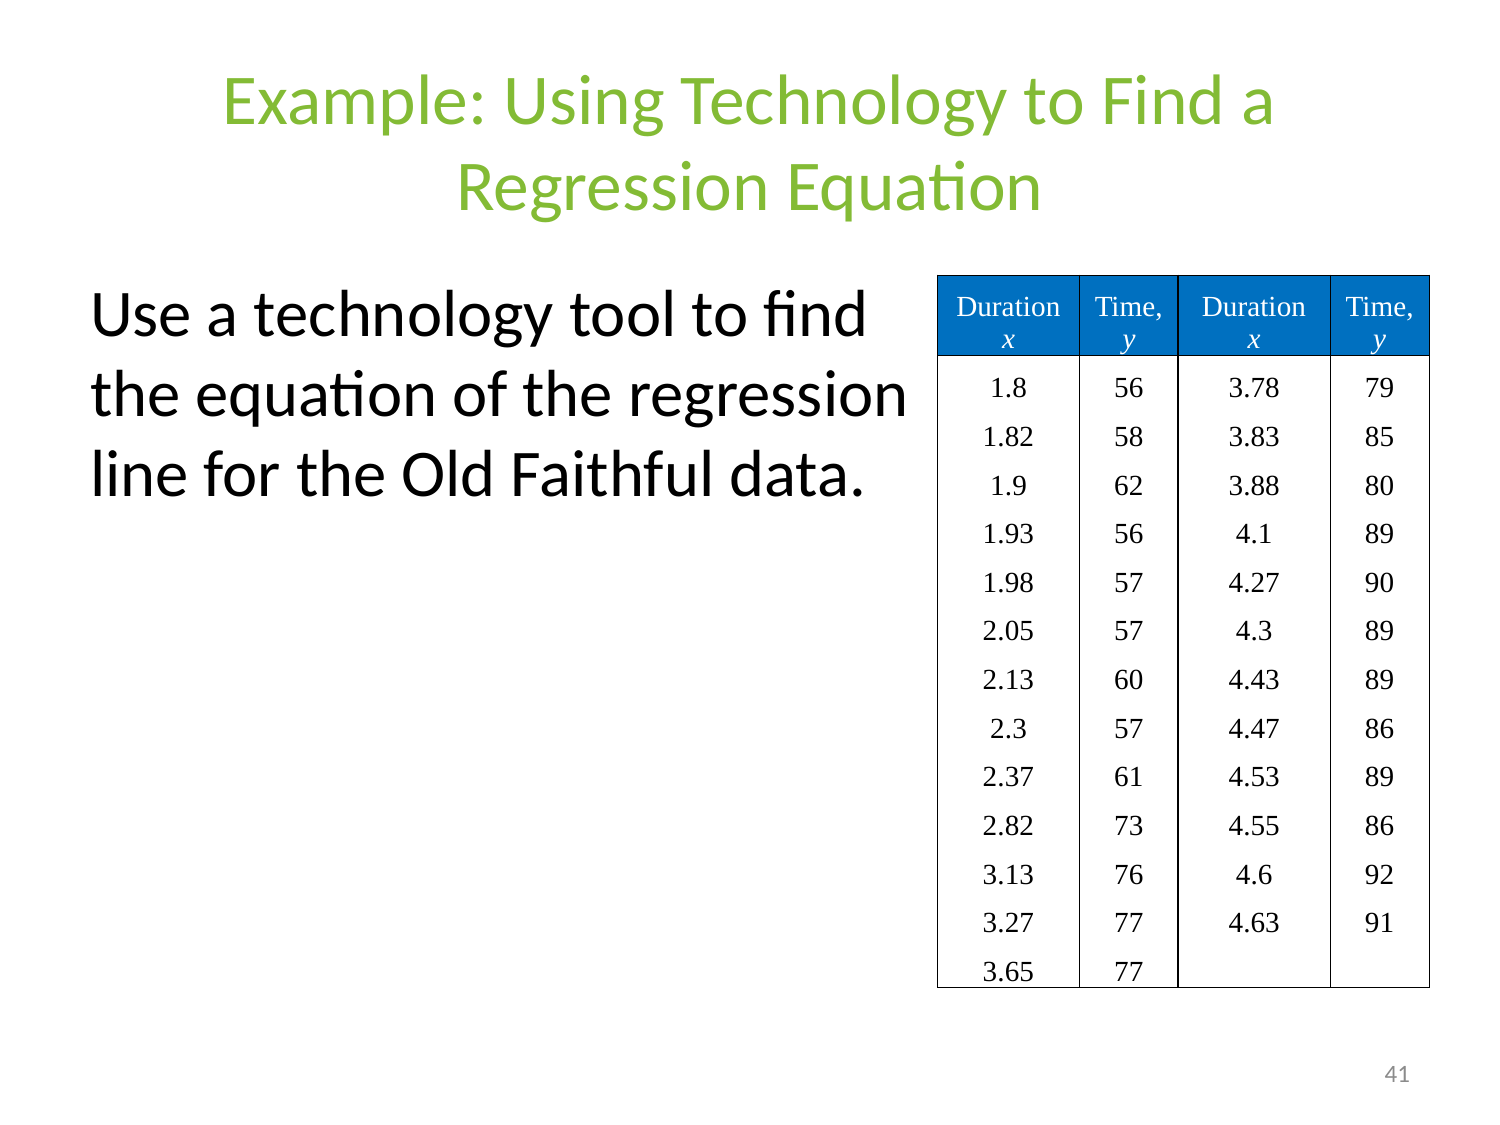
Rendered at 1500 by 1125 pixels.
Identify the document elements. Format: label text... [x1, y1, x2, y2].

table_cell 3.78 [1179, 356, 1330, 404]
table_cell 4.3 [1179, 599, 1330, 647]
table_cell 62 [1080, 453, 1177, 501]
table_cell 56 [1080, 501, 1177, 550]
table_cell 3.13 [938, 842, 1079, 890]
table_cell 89 [1331, 501, 1429, 550]
table_header Time, y [1331, 276, 1429, 355]
table_cell 61 [1080, 745, 1177, 793]
table_cell 89 [1331, 599, 1429, 647]
table_cell 90 [1331, 550, 1429, 599]
table_cell 86 [1331, 696, 1429, 745]
table_cell 85 [1331, 404, 1429, 453]
list Use a technology tool to find the equation of the regression line for the Old Faithful data. [75, 262, 938, 1005]
table_cell 76 [1080, 842, 1177, 890]
table_cell 77 [1080, 939, 1177, 987]
table_cell 1.8 [938, 356, 1079, 404]
table_cell 1.82 [938, 404, 1079, 453]
table_cell 89 [1331, 745, 1429, 793]
table_header Time, y [1080, 276, 1177, 355]
table_cell 1.9 [938, 453, 1079, 501]
table_cell 2.3 [938, 696, 1079, 745]
table_cell 4.43 [1179, 647, 1330, 696]
table_cell 4.27 [1179, 550, 1330, 599]
table_cell 56 [1080, 356, 1177, 404]
table_cell [1179, 939, 1330, 987]
table_cell 77 [1080, 890, 1177, 939]
title Example: Using Technology to Find a Regression Equation [75, 45, 1425, 233]
table_header Duration x [1179, 276, 1330, 355]
table_cell 4.55 [1179, 793, 1330, 842]
table_cell 57 [1080, 696, 1177, 745]
table_cell 3.88 [1179, 453, 1330, 501]
table_cell 57 [1080, 550, 1177, 599]
table_cell 3.83 [1179, 404, 1330, 453]
table_cell 2.37 [938, 745, 1079, 793]
table_cell 4.1 [1179, 501, 1330, 550]
table_cell 4.47 [1179, 696, 1330, 745]
table_cell 2.13 [938, 647, 1079, 696]
table_cell 1.98 [938, 550, 1079, 599]
table_cell 89 [1331, 647, 1429, 696]
table_cell 4.6 [1179, 842, 1330, 890]
table_cell 4.53 [1179, 745, 1330, 793]
table_header Duration x [938, 276, 1079, 355]
table_cell 3.65 [938, 939, 1079, 987]
slide_number 41 [1074, 1042, 1425, 1103]
table_cell 92 [1331, 842, 1429, 890]
table_cell [1331, 939, 1429, 987]
table_cell 79 [1331, 356, 1429, 404]
table_cell 2.05 [938, 599, 1079, 647]
table_cell 80 [1331, 453, 1429, 501]
table_cell 4.63 [1179, 890, 1330, 939]
table_cell 1.93 [938, 501, 1079, 550]
table_cell 60 [1080, 647, 1177, 696]
table_cell 91 [1331, 890, 1429, 939]
table_cell 3.27 [938, 890, 1079, 939]
table_cell 73 [1080, 793, 1177, 842]
table_cell 2.82 [938, 793, 1079, 842]
table_cell 58 [1080, 404, 1177, 453]
table_cell 57 [1080, 599, 1177, 647]
table_cell 86 [1331, 793, 1429, 842]
